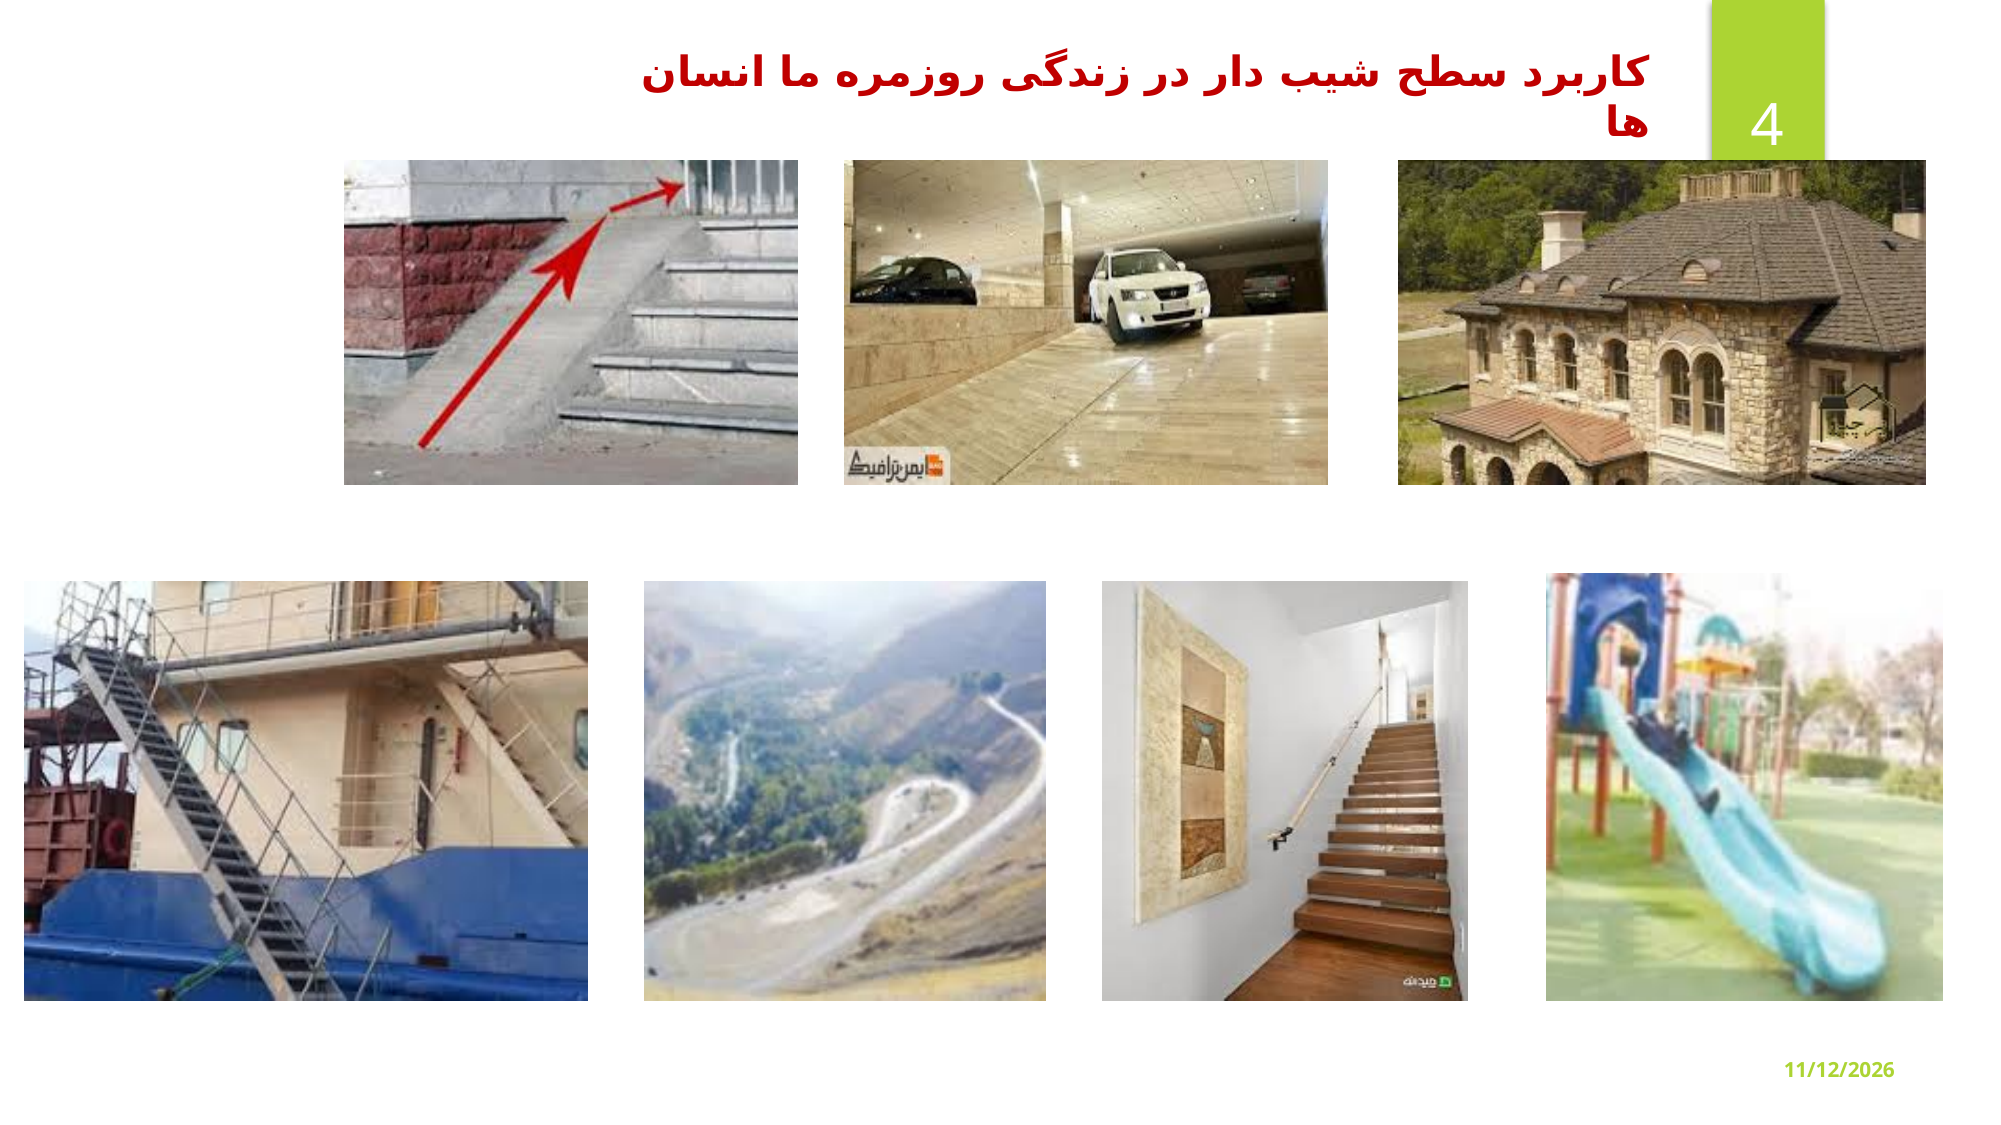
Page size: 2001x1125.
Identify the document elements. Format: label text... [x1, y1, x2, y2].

picture [643, 581, 1047, 1002]
picture [1102, 581, 1468, 1002]
picture [844, 160, 1328, 485]
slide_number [1747, 1048, 1910, 1099]
picture [344, 160, 798, 485]
text_box کاربرد سطح شیب دار در زندگی روزمره ما انسان ها [587, 37, 1665, 153]
picture [1546, 573, 1944, 1001]
slide_number 4 [1698, 48, 1836, 158]
picture [1397, 160, 1926, 485]
picture [23, 581, 588, 1002]
